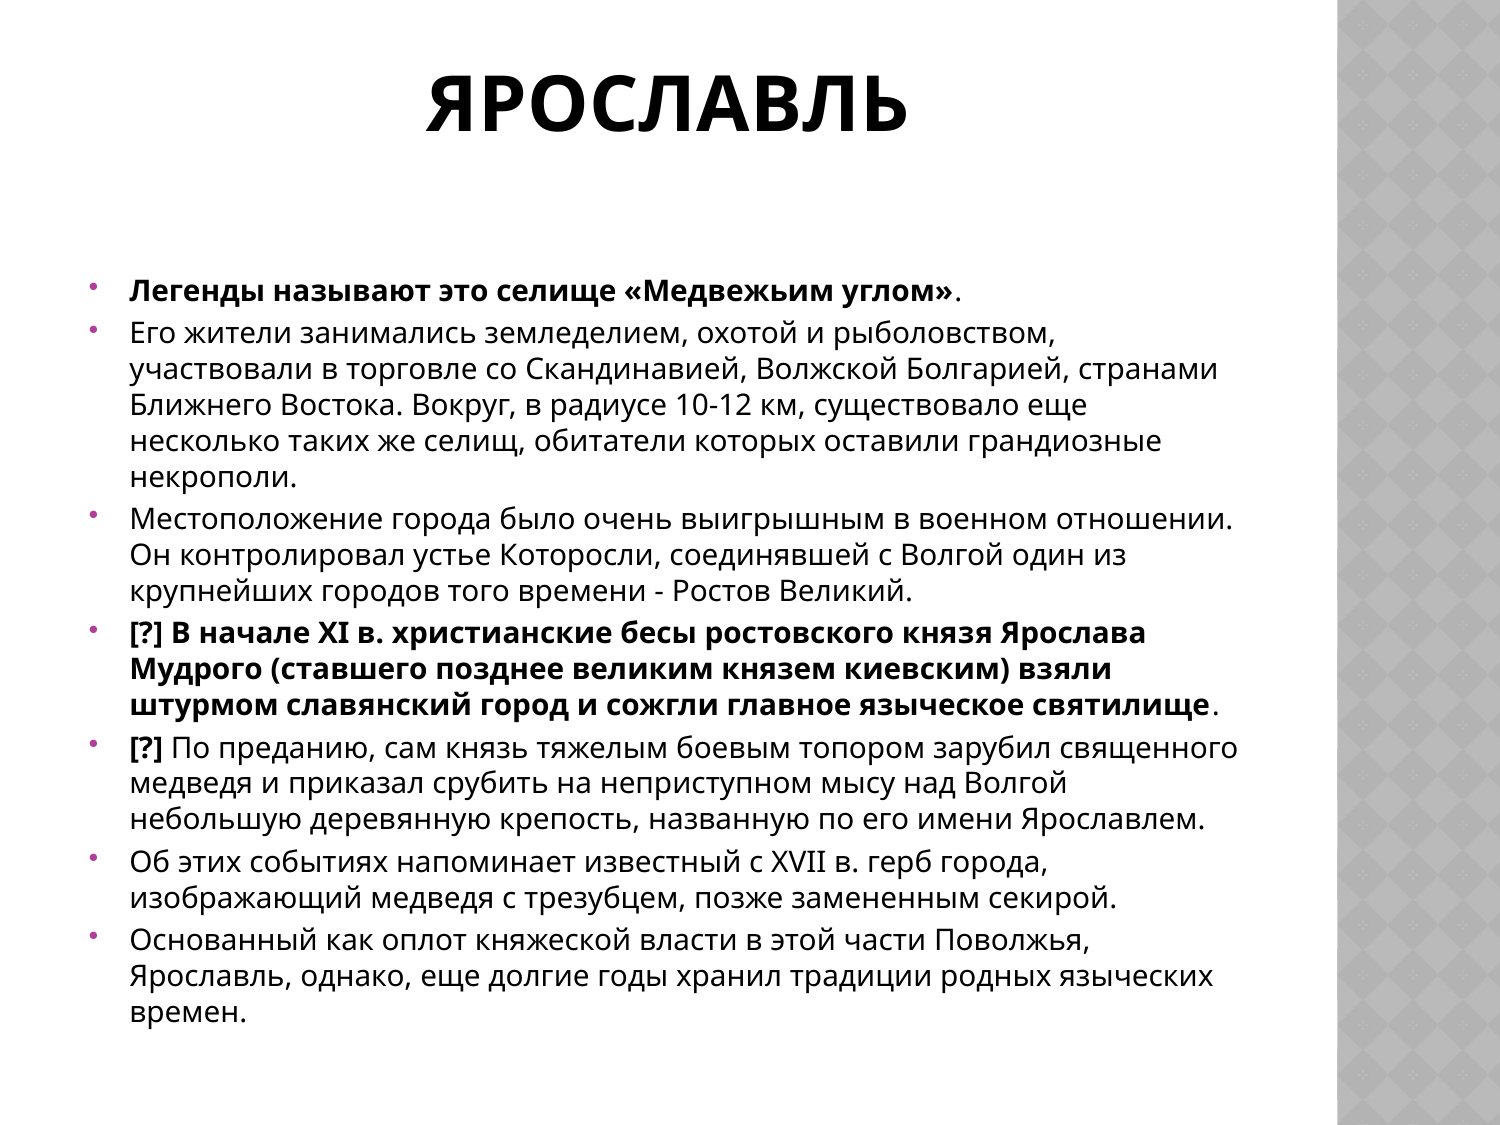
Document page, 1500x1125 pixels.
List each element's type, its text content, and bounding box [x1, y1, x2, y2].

title Ярославль [75, 52, 1263, 240]
list Легенды называют это селище «Медвежьим углом». Его жители занимались земледелием, охотой и рыболовством, участвовали в торговле со Скандинавией, Волжской Болгарией, странами Ближнего Востока. Вокруг, в радиусе 10-12 км, существовало еще несколько таких же селищ, обитатели которых оставили грандиозные некрополи. Местоположение города было очень выигрышным в военном отношении. Он контролировал устье Которосли, соединявшей с Волгой один из крупнейших городов того времени - Ростов Великий. [?] В начале XI в. христианские бесы ростовского князя Ярослава Мудрого (ставшего позднее великим князем киевским) взяли штурмом славянский город и сожгли главное языческое святилище. [?] По преданию, сам князь тяжелым боевым топором зарубил священного медведя и приказал срубить на неприступном мысу над Волгой небольшую деревянную крепость, названную по его имени Ярославлем. Об этих событиях напоминает известный с XVII в. герб города, изображающий медведя с трезубцем, позже замененным секирой. Основанный как оплот княжеской власти в этой части Поволжья, Ярославль, однако, еще долгие годы хранил традиции родных языческих времен. [75, 264, 1263, 1059]
